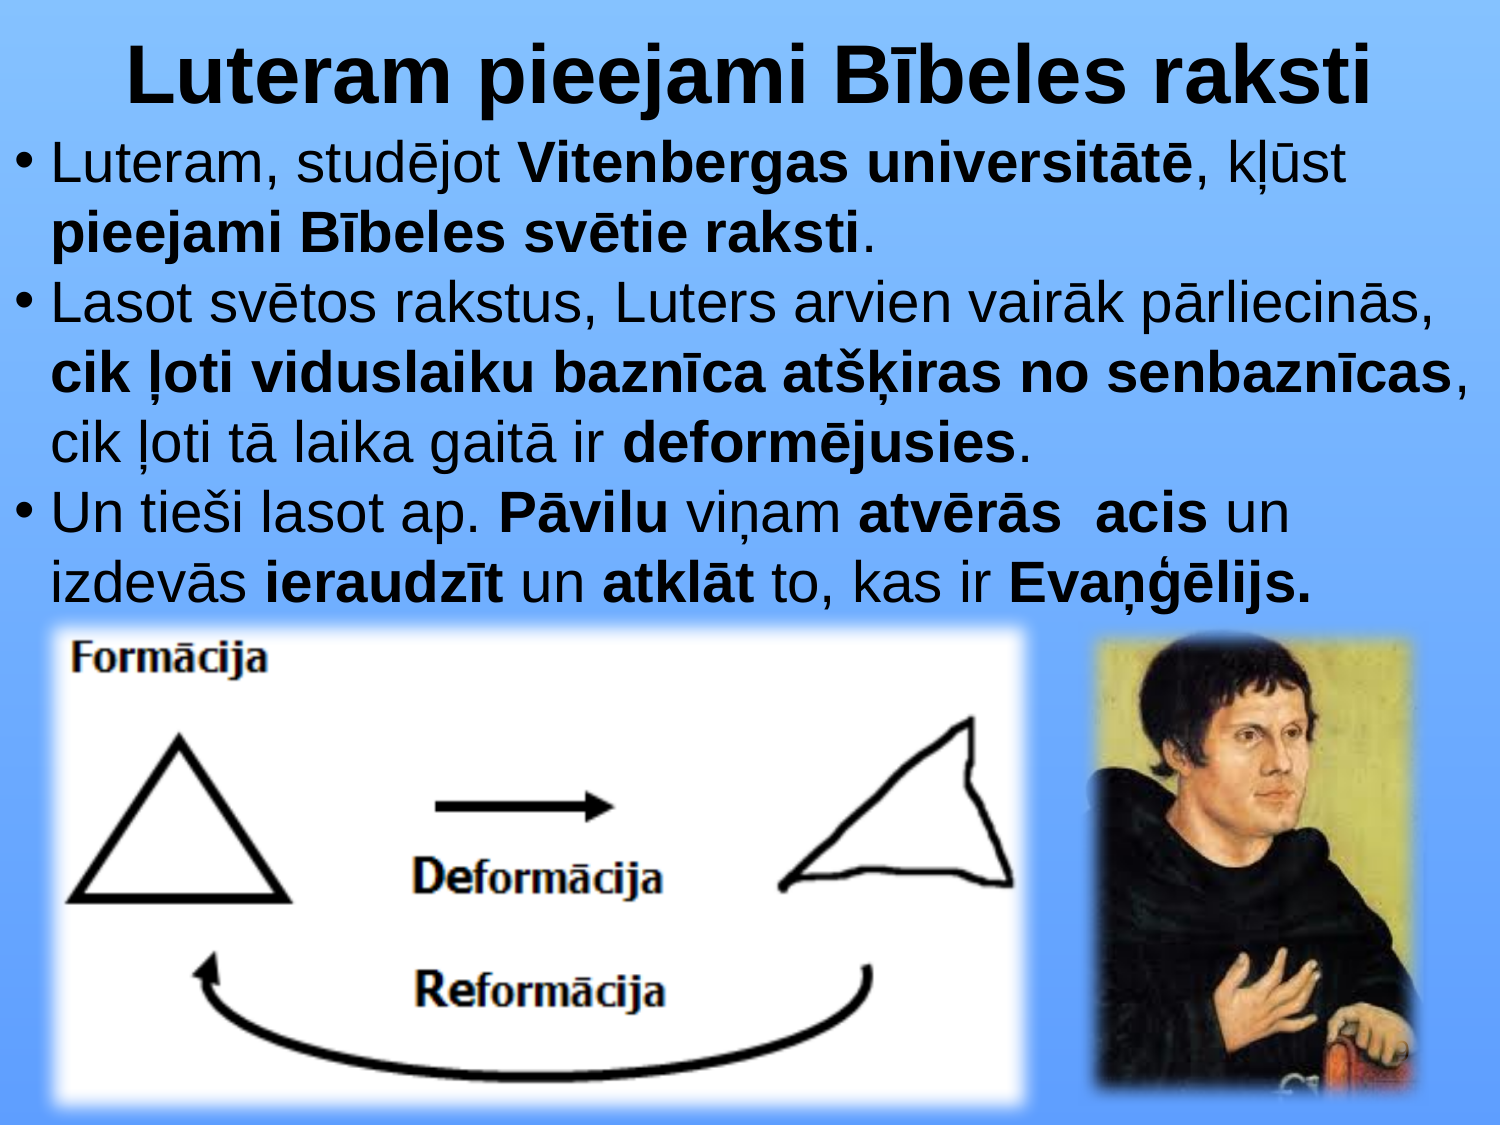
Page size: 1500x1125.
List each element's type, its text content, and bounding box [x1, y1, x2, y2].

text_box Luteram, studējot Vitenbergas universitātē, kļūst pieejami Bībeles svētie raksti. Lasot svētos rakstus, Luters arvien vairāk pārliecinās, cik ļoti viduslaiku baznīca atšķiras no senbaznīcas, cik ļoti tā laika gaitā ir deformējusies. Un tieši lasot ap. Pāvilu viņam atvērās acis un izdevās ieraudzīt un atklāt to, kas ir Evaņģēlijs. [0, 117, 1500, 692]
picture [34, 609, 1044, 1125]
title Luteram pieejami Bībeles raksti [0, 0, 1500, 117]
picture [1077, 620, 1429, 1106]
